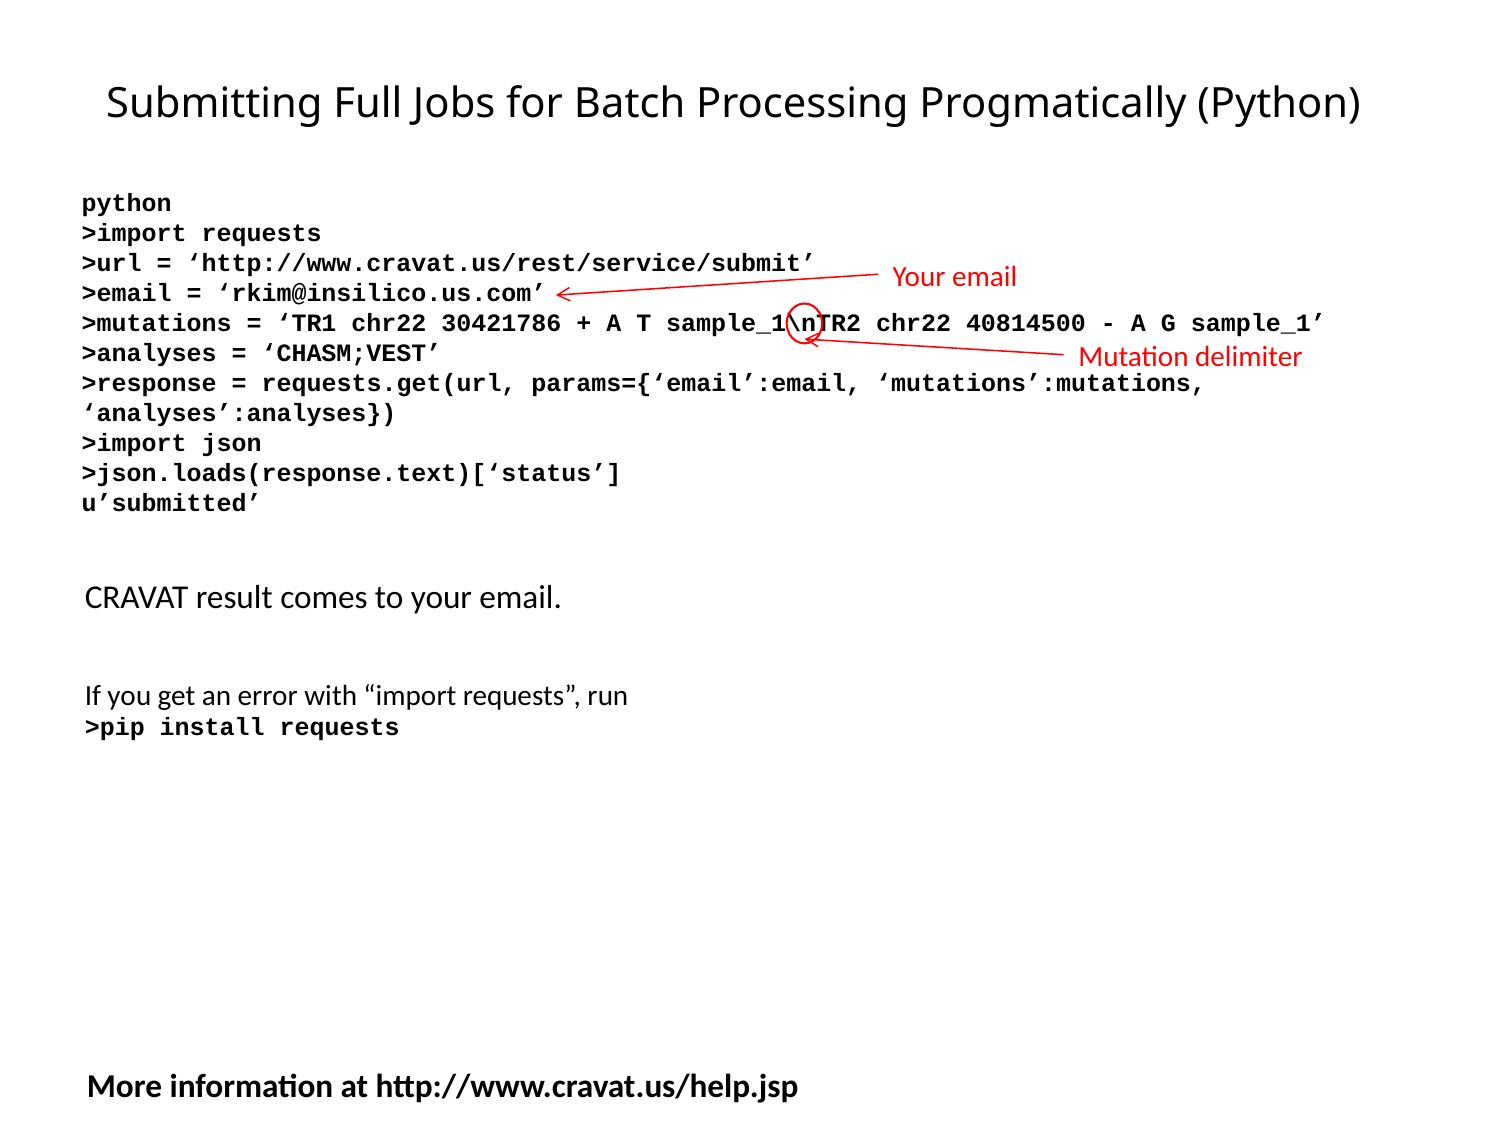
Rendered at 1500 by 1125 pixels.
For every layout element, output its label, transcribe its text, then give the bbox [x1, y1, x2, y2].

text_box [555, 274, 878, 296]
text_box More information at http://www.cravat.us/help.jsp [72, 1056, 815, 1112]
text_box python >import requests >url = ‘http://www.cravat.us/rest/service/submit’ >email = ‘rkim@insilico.us.com’ >mutations = ‘TR1 chr22 30421786 + A T sample_1\nTR2 chr22 40814500 - A G sample_1’ >analyses = ‘CHASM;VEST’ >response = requests.get(url, params={‘email’:email, ‘mutations’:mutations, ‘analyses’:analyses}) >import json >json.loads(response.text)[‘status’] u’submitted’ [66, 179, 1378, 524]
text_box CRAVAT result comes to your email. [69, 567, 578, 622]
text_box Your email [878, 249, 1033, 300]
text_box If you get an error with “import requests”, run >pip install requests [70, 668, 644, 749]
text_box [784, 305, 825, 345]
text_box Mutation delimiter [1063, 329, 1318, 380]
text_box Submitting Full Jobs for Batch Processing Progmatically (Python) [91, 68, 1376, 134]
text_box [804, 343, 1063, 356]
